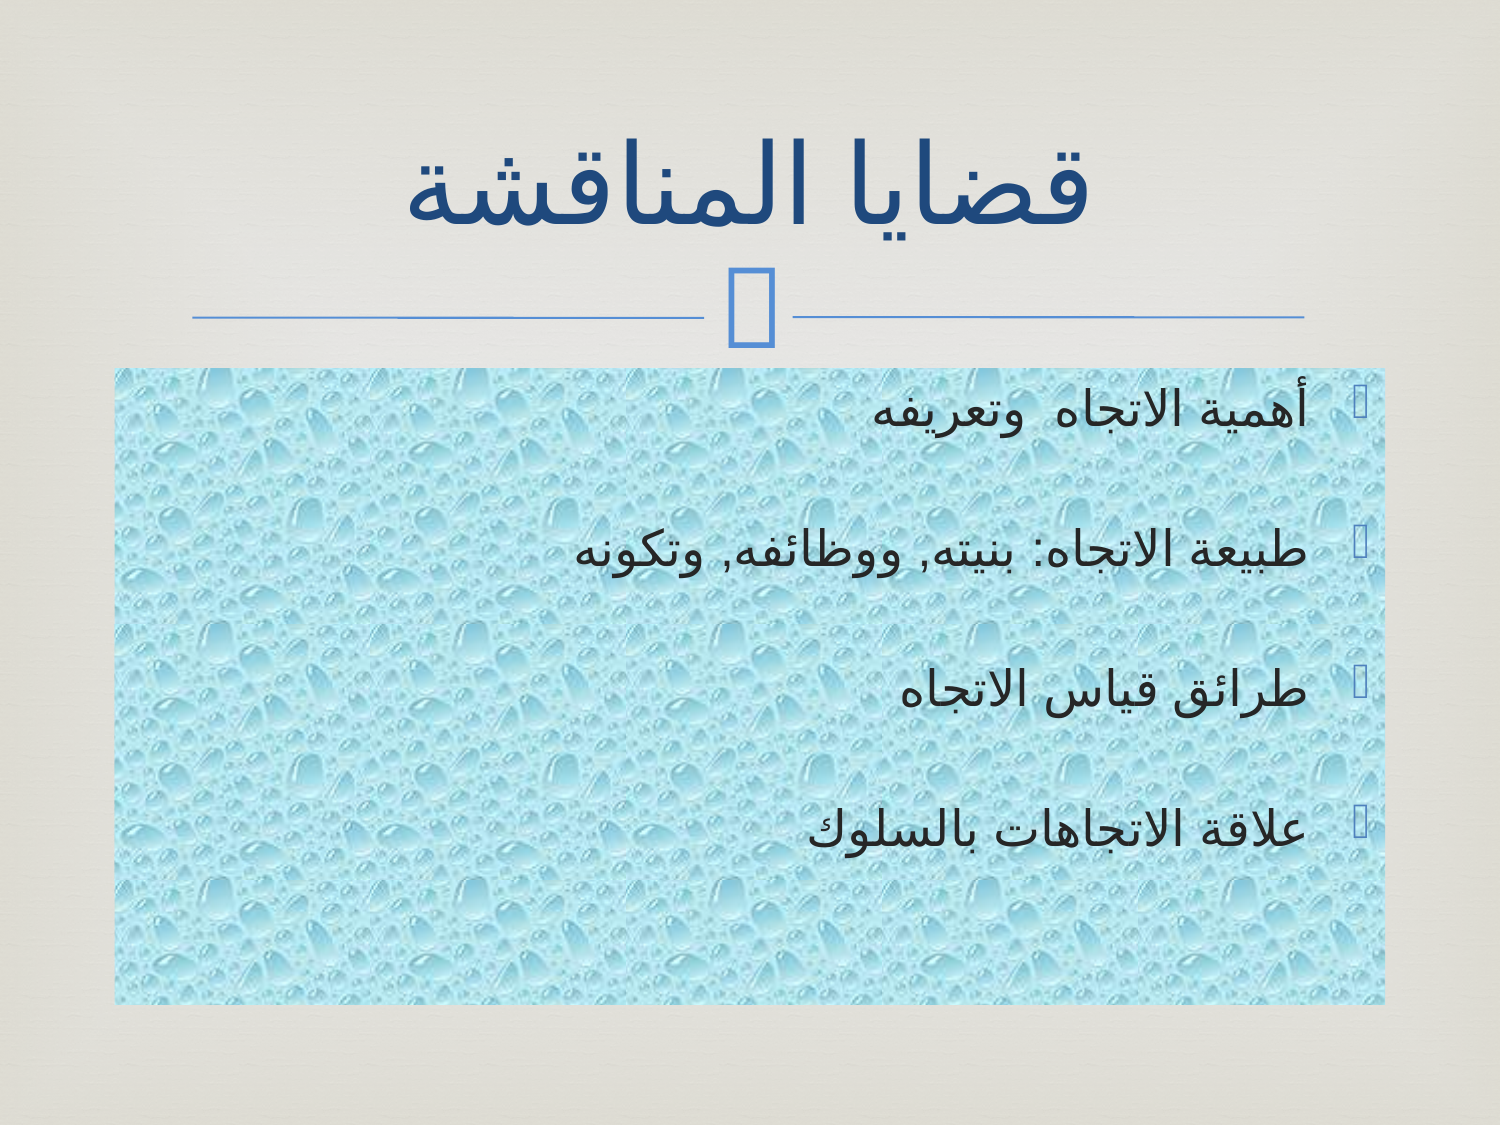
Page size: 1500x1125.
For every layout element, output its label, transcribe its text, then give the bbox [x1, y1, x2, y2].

list أهمية الاتجاه وتعريفه طبيعة الاتجاه: بنيته, ووظائفه, وتكونه طرائق قياس الاتجاه علاقة الاتجاهات بالسلوك [114, 368, 1386, 1005]
title قضايا المناقشة [112, 93, 1386, 267]
